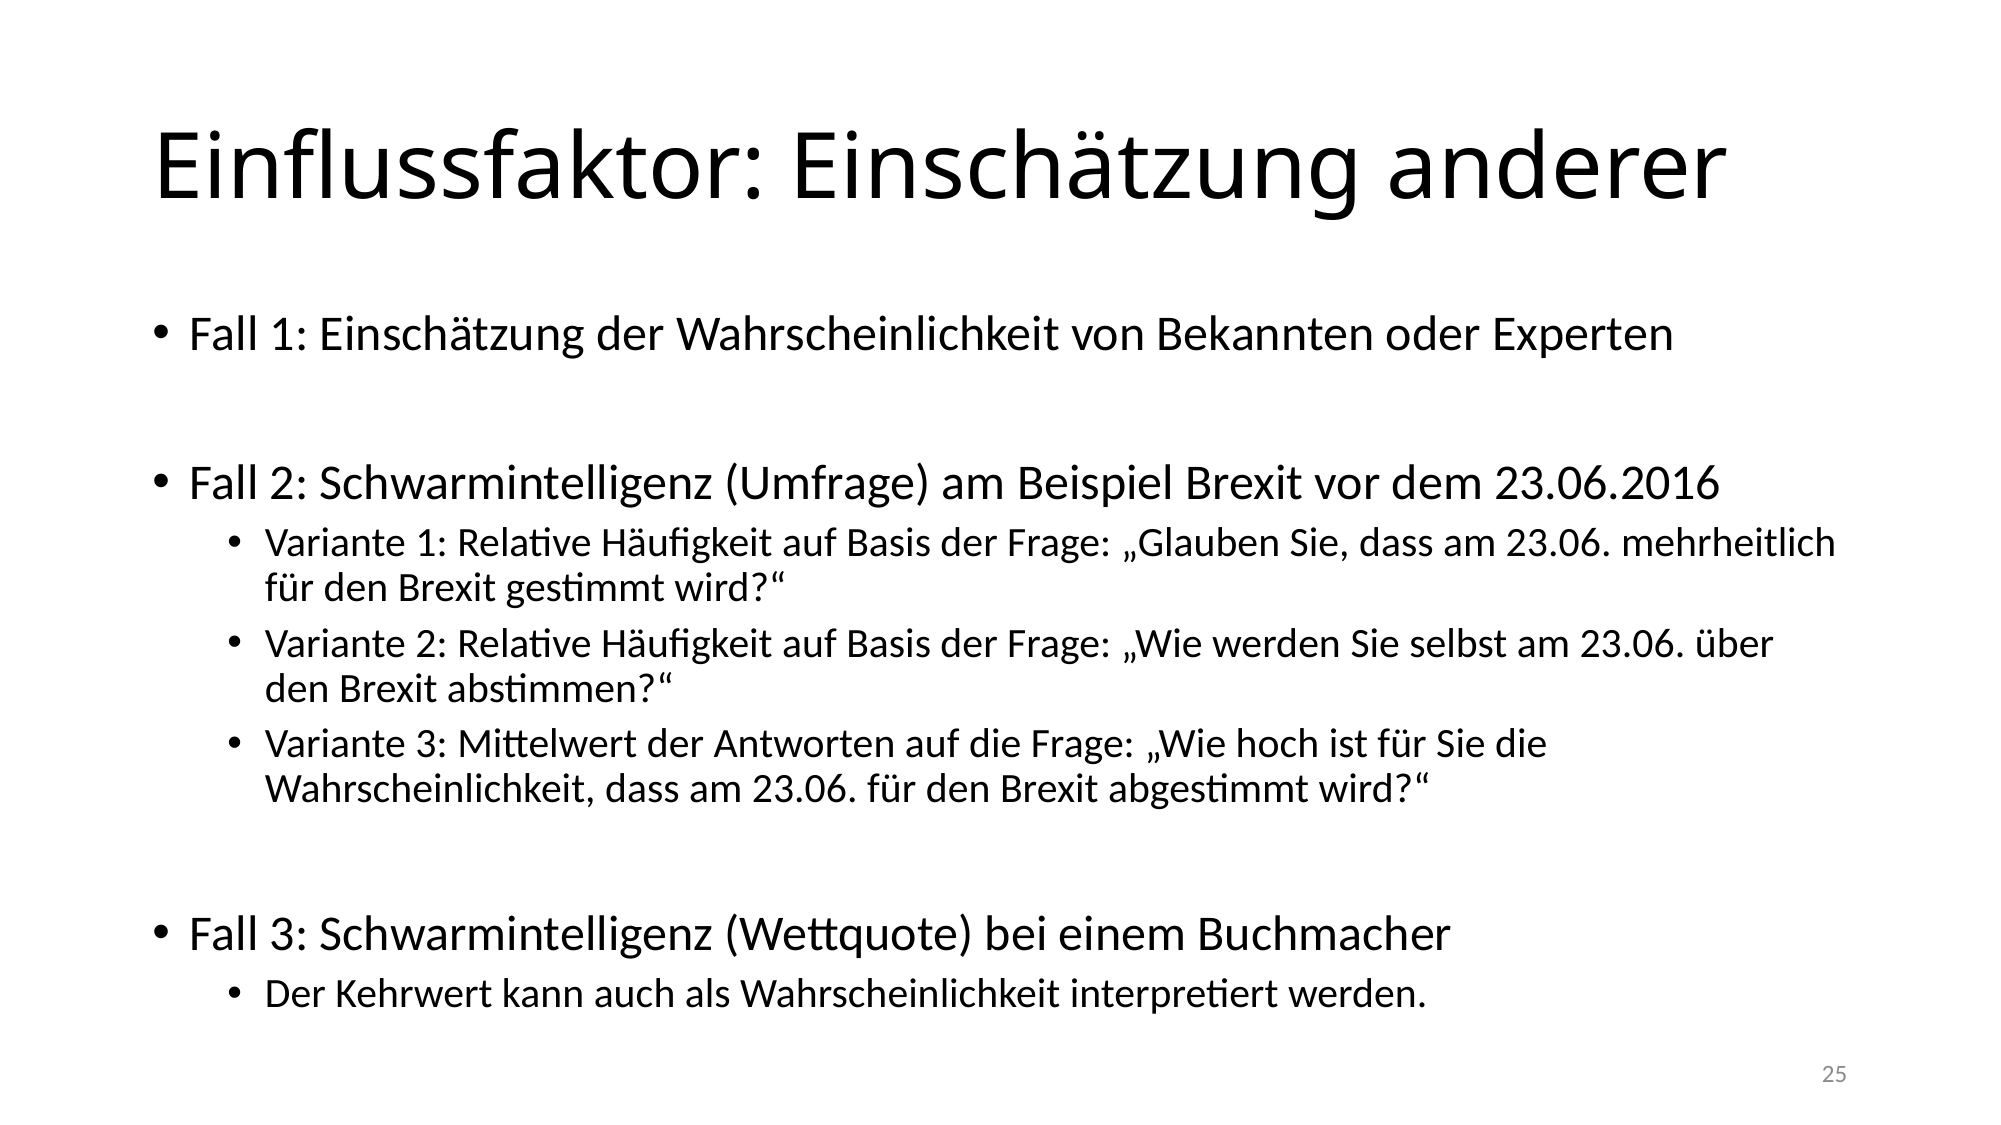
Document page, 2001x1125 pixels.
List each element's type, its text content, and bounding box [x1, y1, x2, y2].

slide_number 25 [1412, 1042, 1863, 1103]
list Fall 1: Einschätzung der Wahrscheinlichkeit von Bekannten oder Experten Fall 2: Schwarmintelligenz (Umfrage) am Beispiel Brexit vor dem 23.06.2016 Variante 1: Relative Häufigkeit auf Basis der Frage: „Glauben Sie, dass am 23.06. mehrheitlich für den Brexit gestimmt wird?“ Variante 2: Relative Häufigkeit auf Basis der Frage: „Wie werden Sie selbst am 23.06. über den Brexit abstimmen?“ Variante 3: Mittelwert der Antworten auf die Frage: „Wie hoch ist für Sie die Wahrscheinlichkeit, dass am 23.06. für den Brexit abgestimmt wird?“ Fall 3: Schwarmintelligenz (Wettquote) bei einem Buchmacher Der Kehrwert kann auch als Wahrscheinlichkeit interpretiert werden. [137, 299, 1863, 1014]
title Einflussfaktor: Einschätzung anderer [137, 59, 1863, 278]
